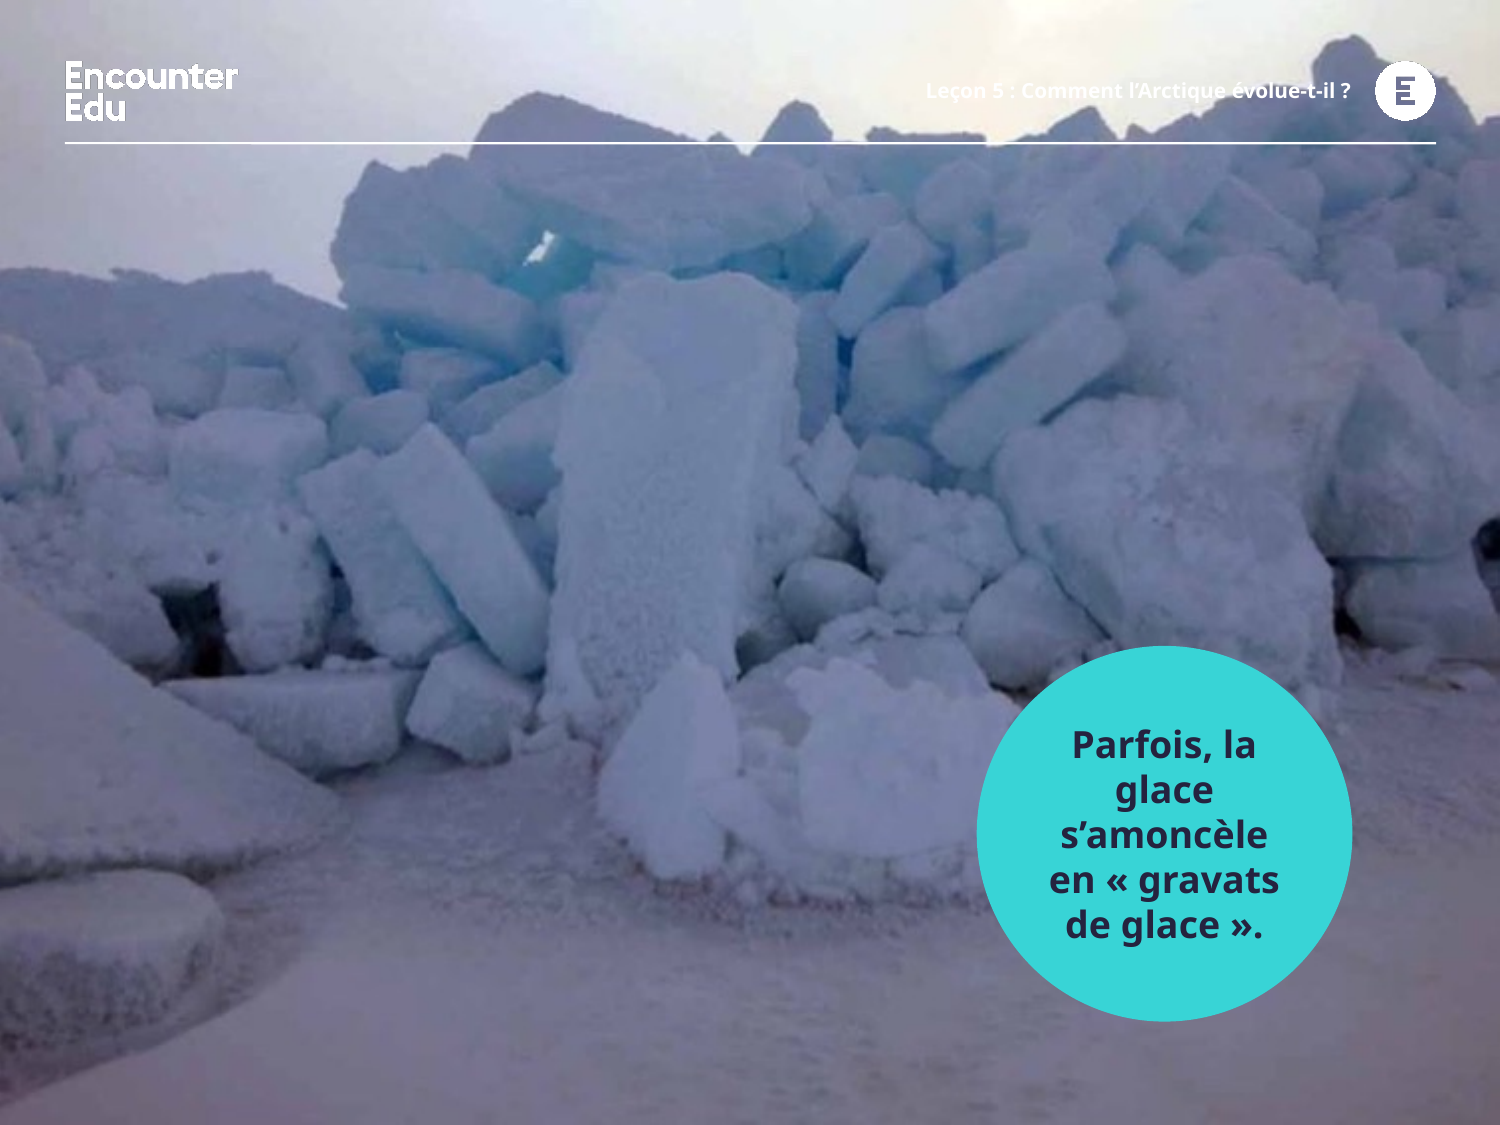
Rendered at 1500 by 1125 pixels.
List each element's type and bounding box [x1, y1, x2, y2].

picture [0, 0, 1500, 1125]
text_box [976, 645, 1353, 1022]
